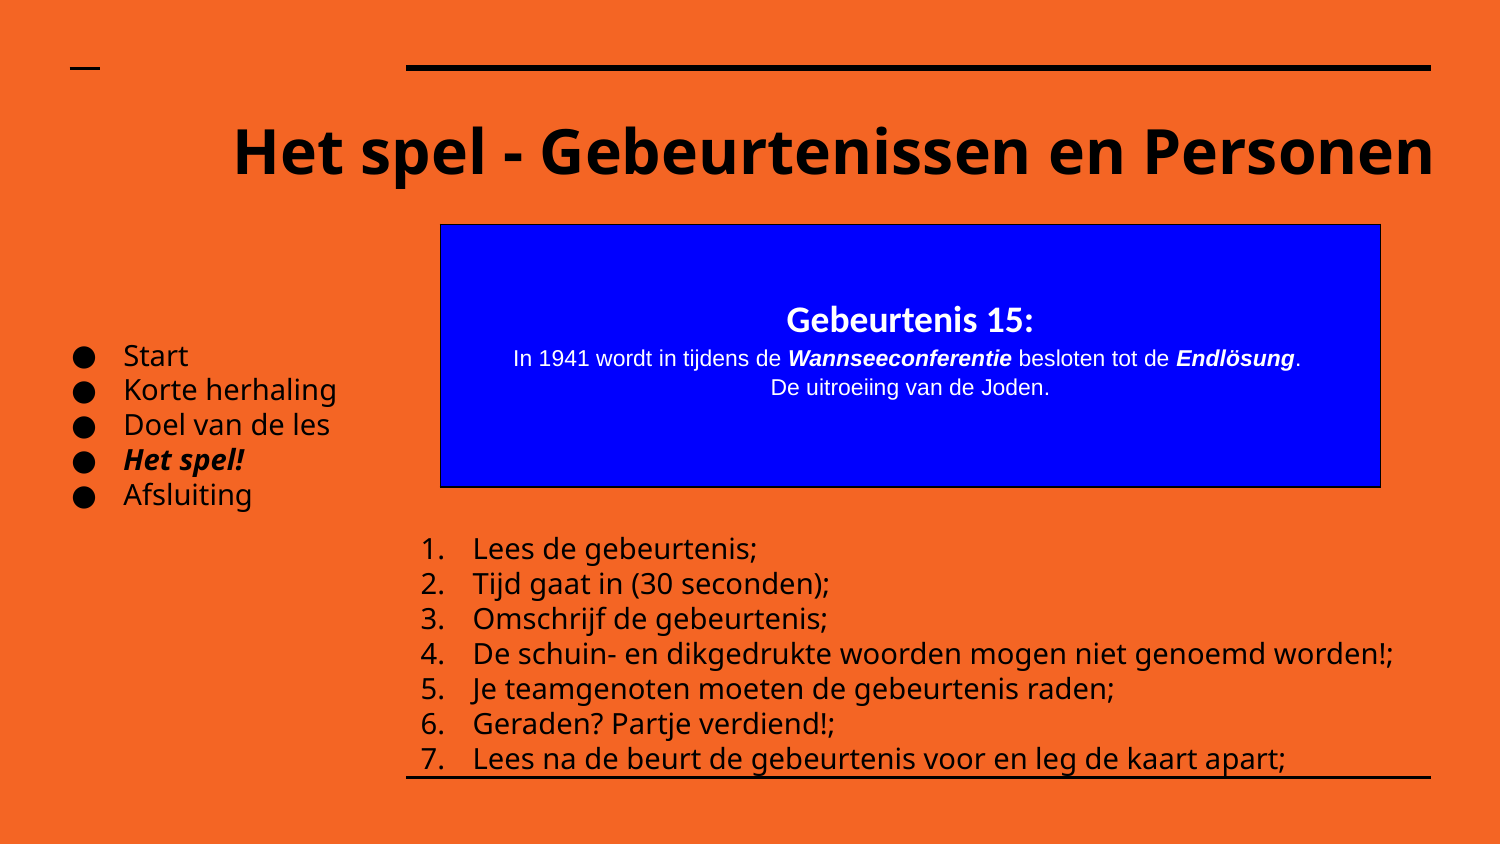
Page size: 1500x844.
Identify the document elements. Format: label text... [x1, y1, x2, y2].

text_box Start Korte herhaling Doel van de les Het spel! Afsluiting [33, 321, 360, 522]
table_header Gebeurtenis 15: In 1941 wordt in tijdens de Wannseeconferentie besloten tot de Endlösung. De uitroeiing van de Joden. [441, 225, 1380, 486]
text_box Lees de gebeurtenis; Tijd gaat in (30 seconden); Omschrijf de gebeurtenis; De schuin- en dikgedrukte woorden mogen niet genoemd worden!; Je teamgenoten moeten de gebeurtenis raden; Geraden? Partje verdiend!; Lees na de beurt de gebeurtenis voor en leg de kaart apart; [382, 515, 1439, 765]
title Het spel - Gebeurtenissen en Personen [188, 97, 1482, 202]
